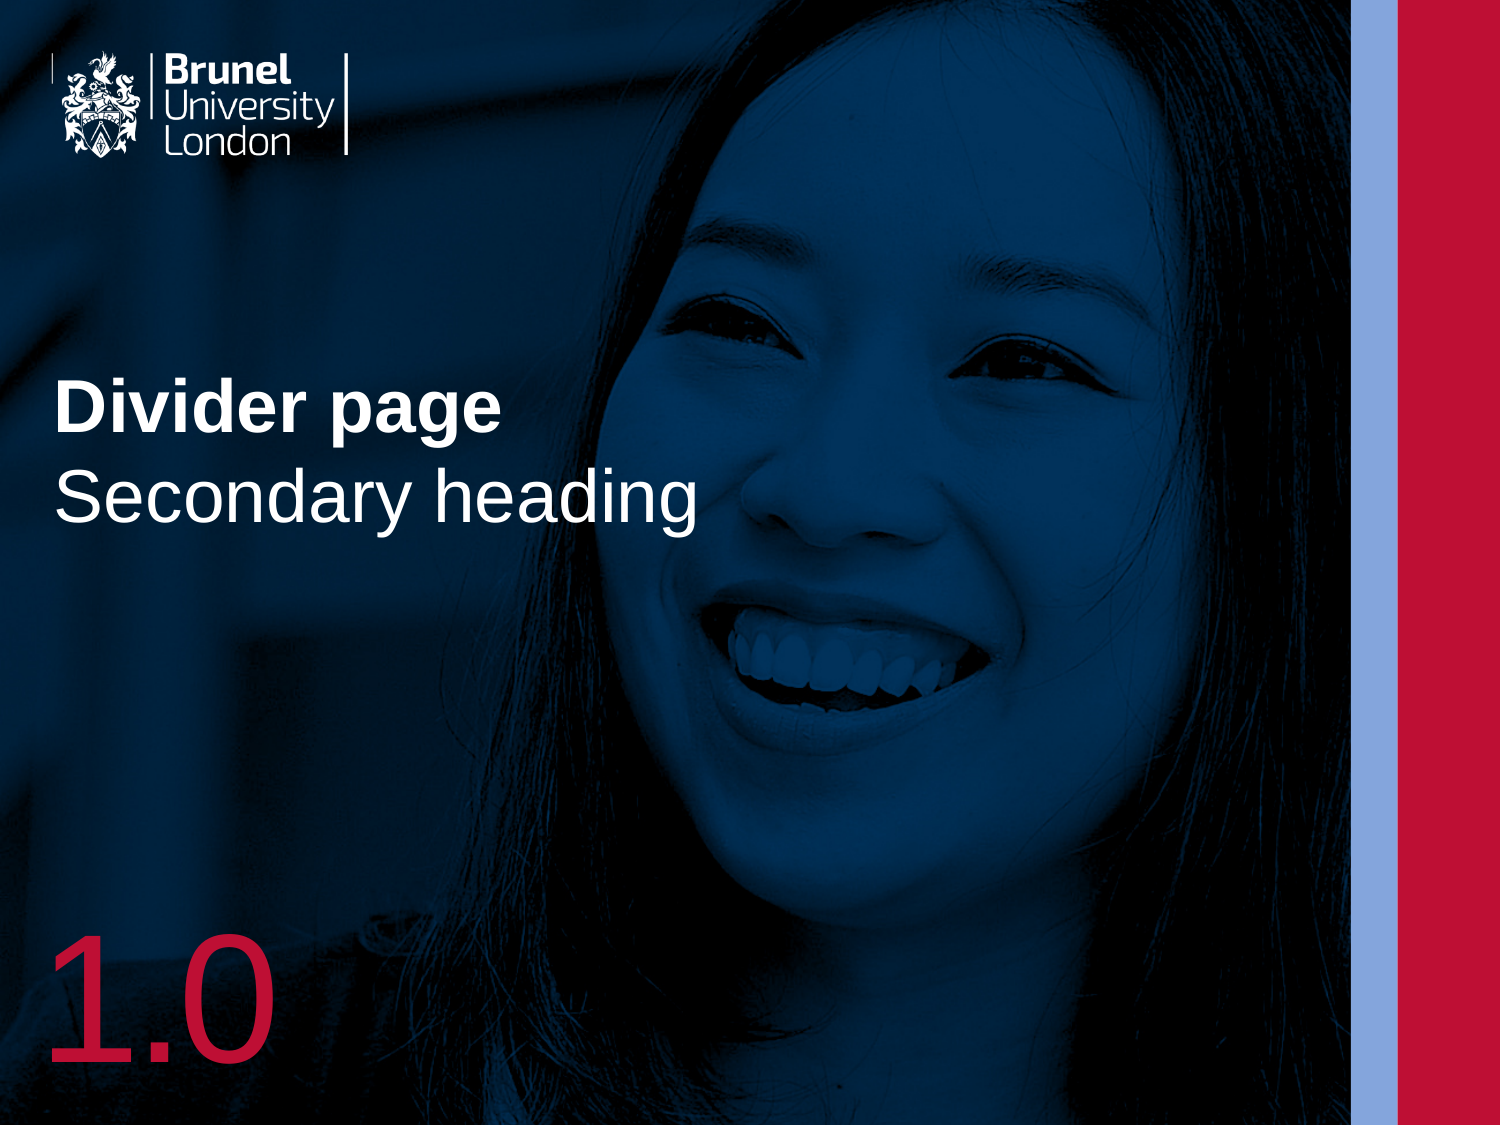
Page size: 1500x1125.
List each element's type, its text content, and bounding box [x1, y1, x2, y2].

picture [0, 0, 1350, 1125]
subtitle 1.0 [32, 819, 703, 1108]
title Divider page Secondary heading [48, 349, 916, 681]
